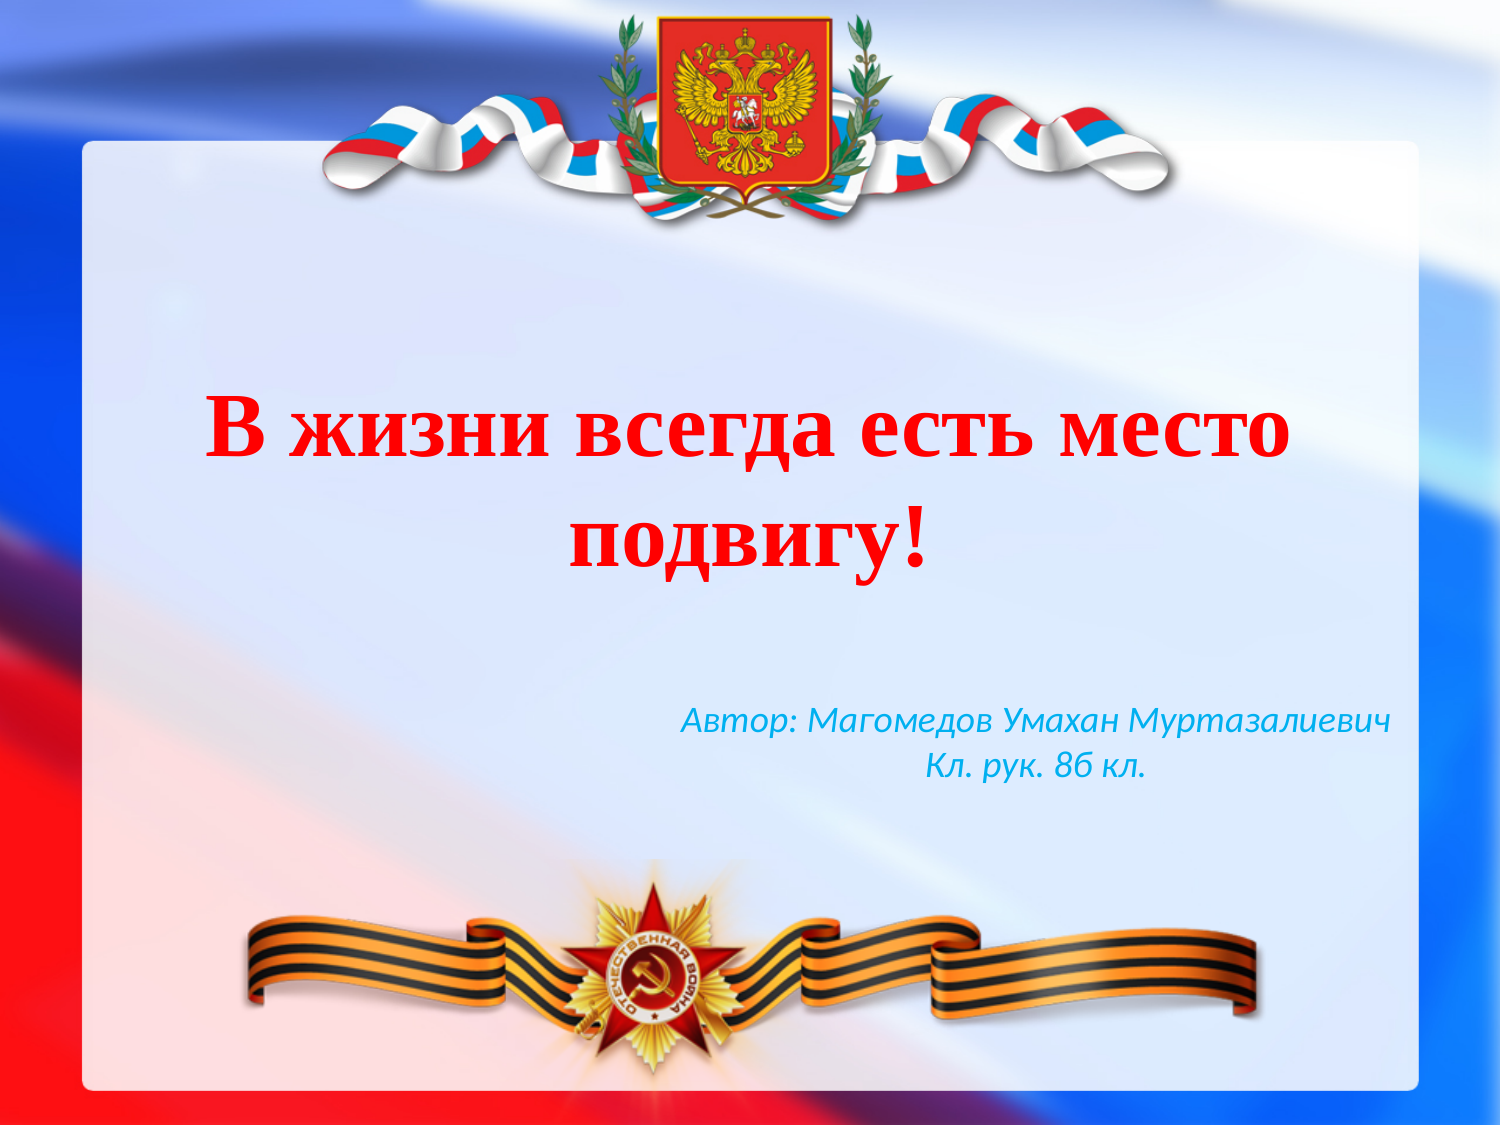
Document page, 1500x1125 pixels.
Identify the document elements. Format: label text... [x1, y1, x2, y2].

picture [0, 0, 1500, 1125]
text_box Автор: Магомедов Умахан Муртазалиевич Кл. рук. 8б кл. [666, 687, 1407, 793]
title В жизни всегда есть место подвигу! [99, 324, 1400, 625]
